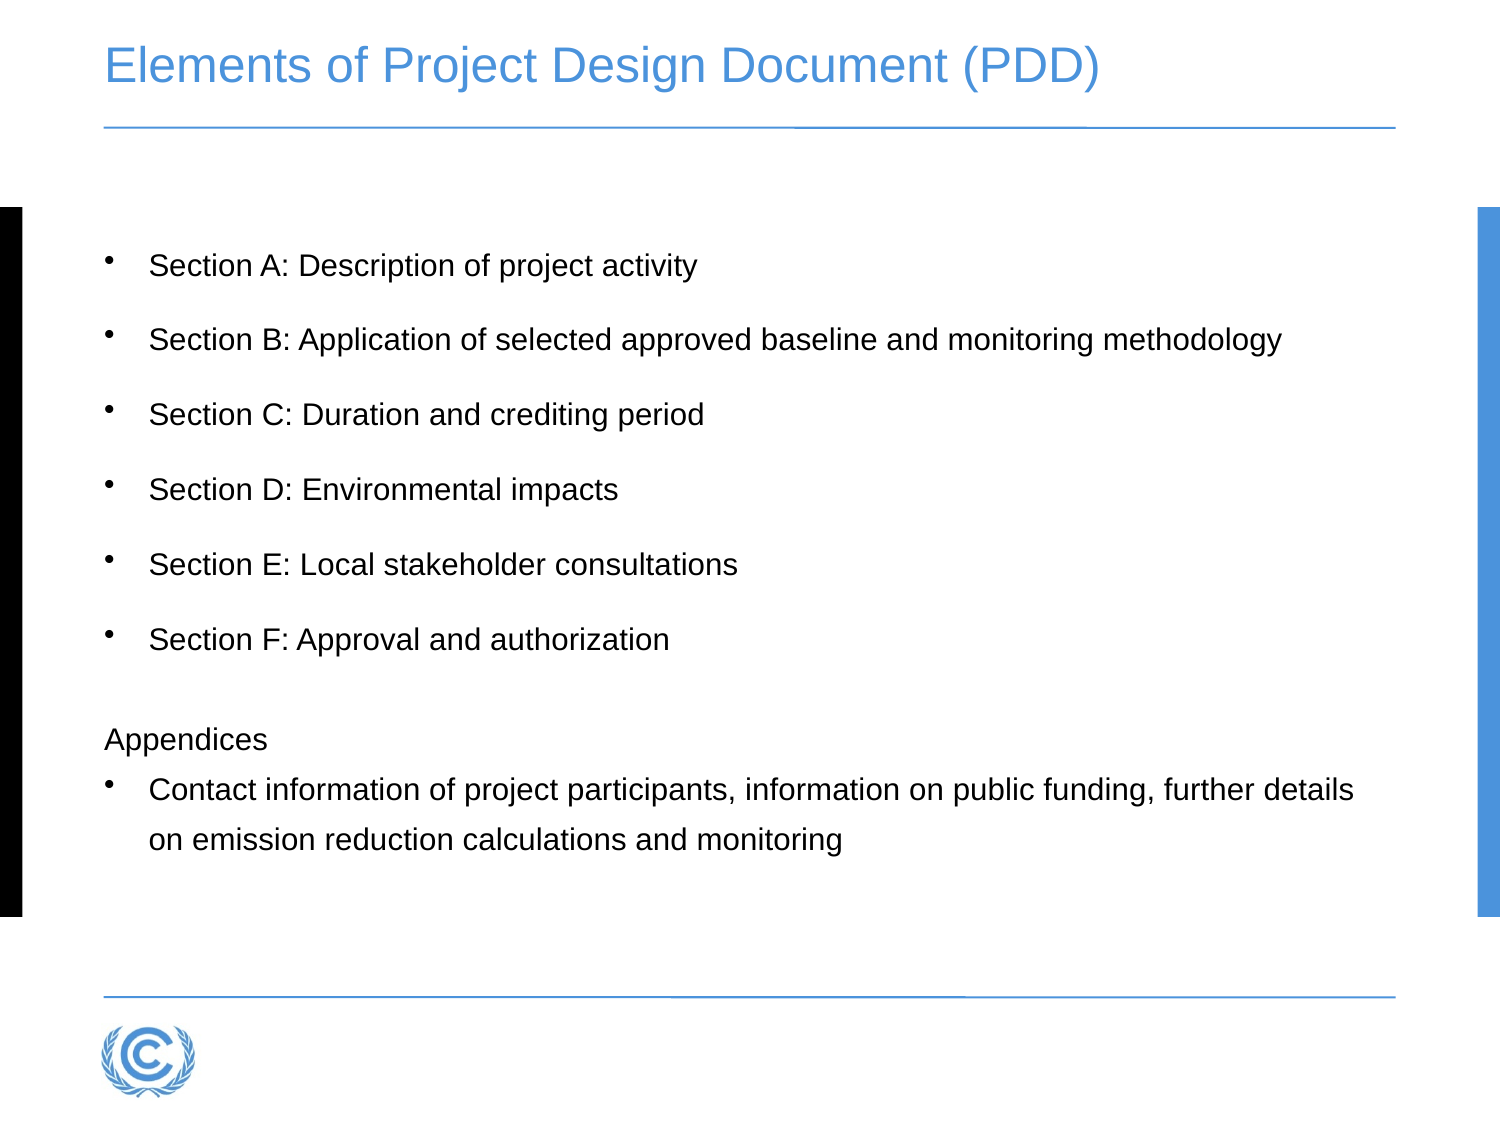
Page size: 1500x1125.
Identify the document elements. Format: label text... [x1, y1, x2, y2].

list Section A: Description of project activity Section B: Application of selected approved baseline and monitoring methodology Section C: Duration and crediting period Section D: Environmental impacts Section E: Local stakeholder consultations Section F: Approval and authorization Appendices Contact information of project participants, information on public funding, further details on emission reduction calculations and monitoring [104, 207, 1395, 918]
picture [101, 1001, 209, 1108]
title Elements of Project Design Document (PDD) [104, 50, 1396, 103]
